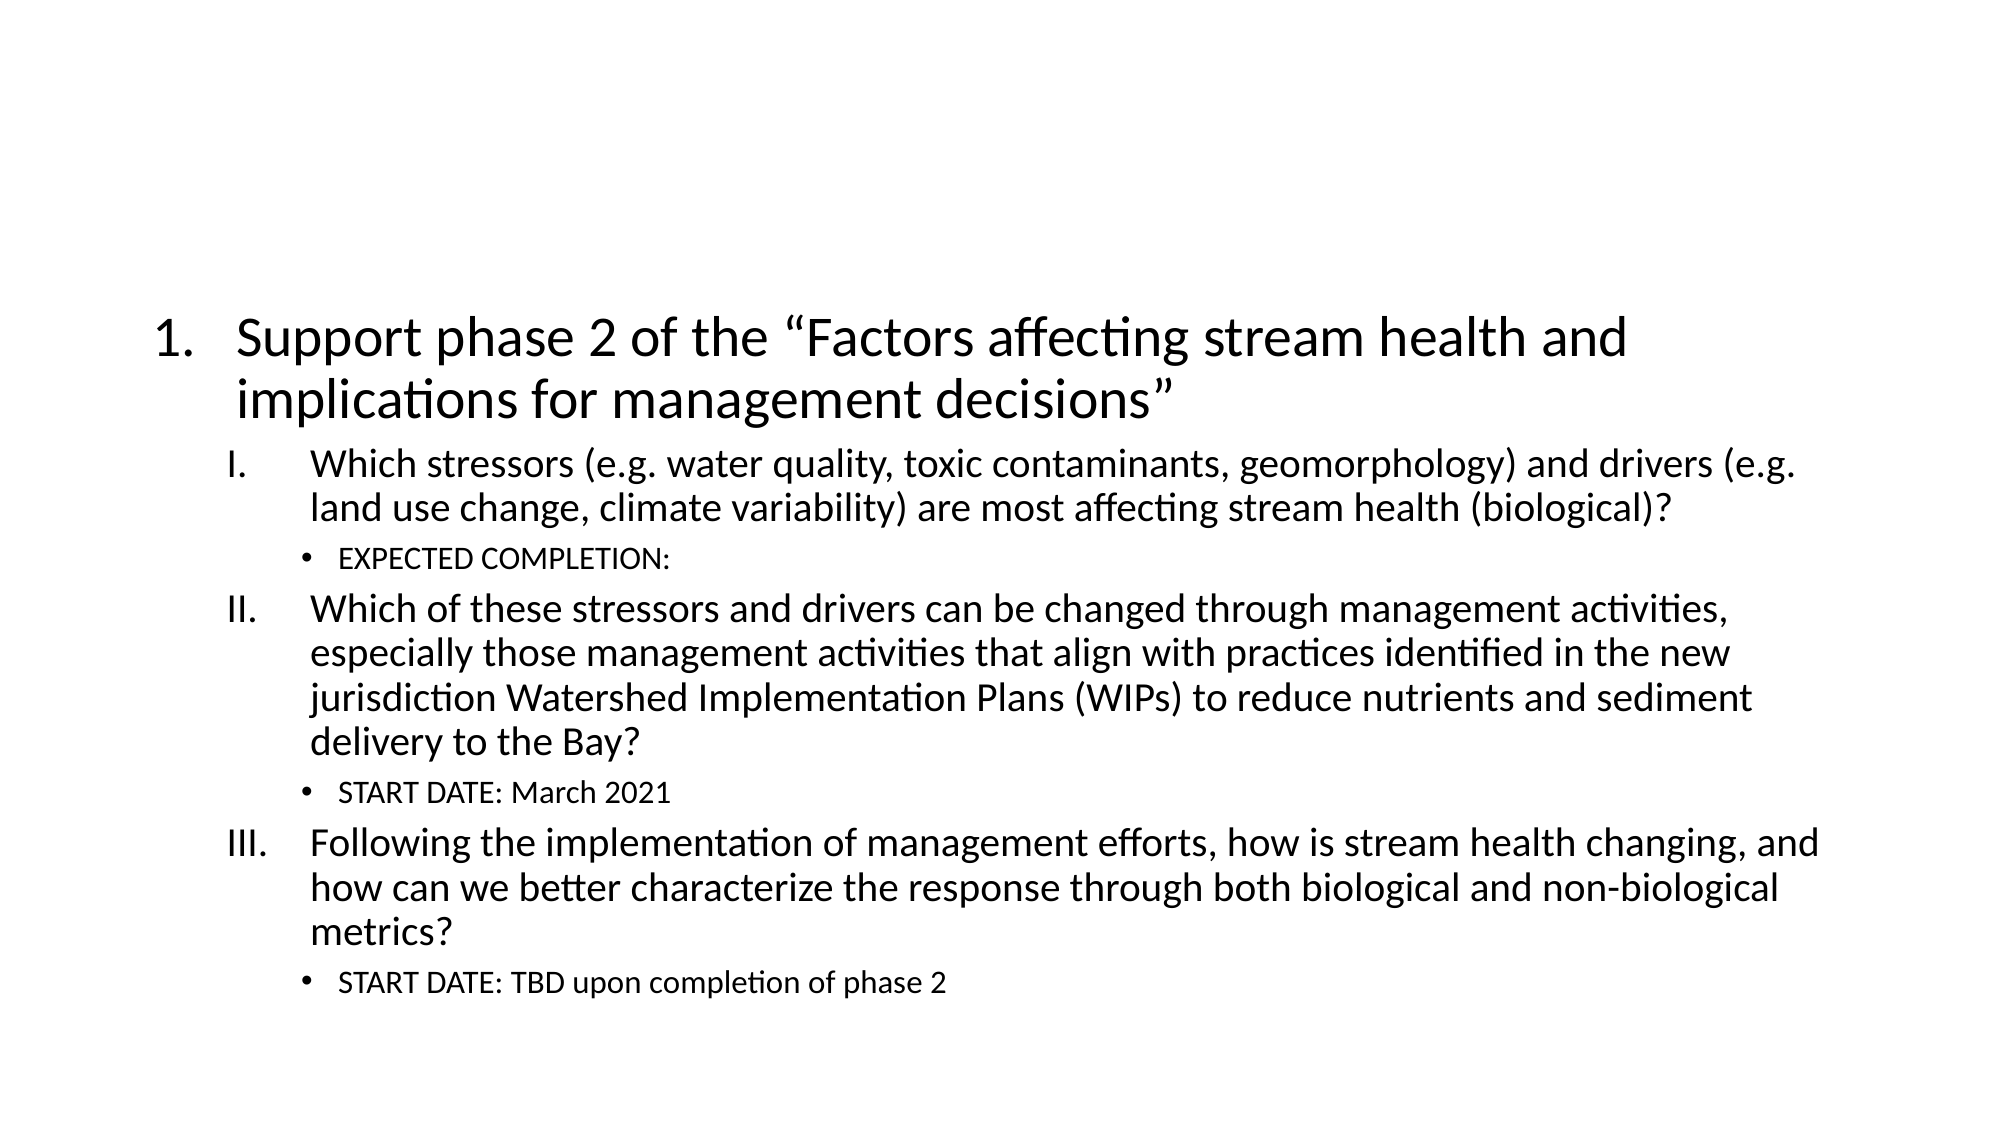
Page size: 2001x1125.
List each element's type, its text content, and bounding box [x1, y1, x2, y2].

list Support phase 2 of the “Factors affecting stream health and implications for management decisions” Which stressors (e.g. water quality, toxic contaminants, geomorphology) and drivers (e.g. land use change, climate variability) are most affecting stream health (biological)? EXPECTED COMPLETION: Which of these stressors and drivers can be changed through management activities, especially those management activities that align with practices identified in the new jurisdiction Watershed Implementation Plans (WIPs) to reduce nutrients and sediment delivery to the Bay? START DATE: March 2021 Following the implementation of management efforts, how is stream health changing, and how can we better characterize the response through both biological and non-biological metrics? START DATE: TBD upon completion of phase 2 [137, 299, 1863, 1014]
